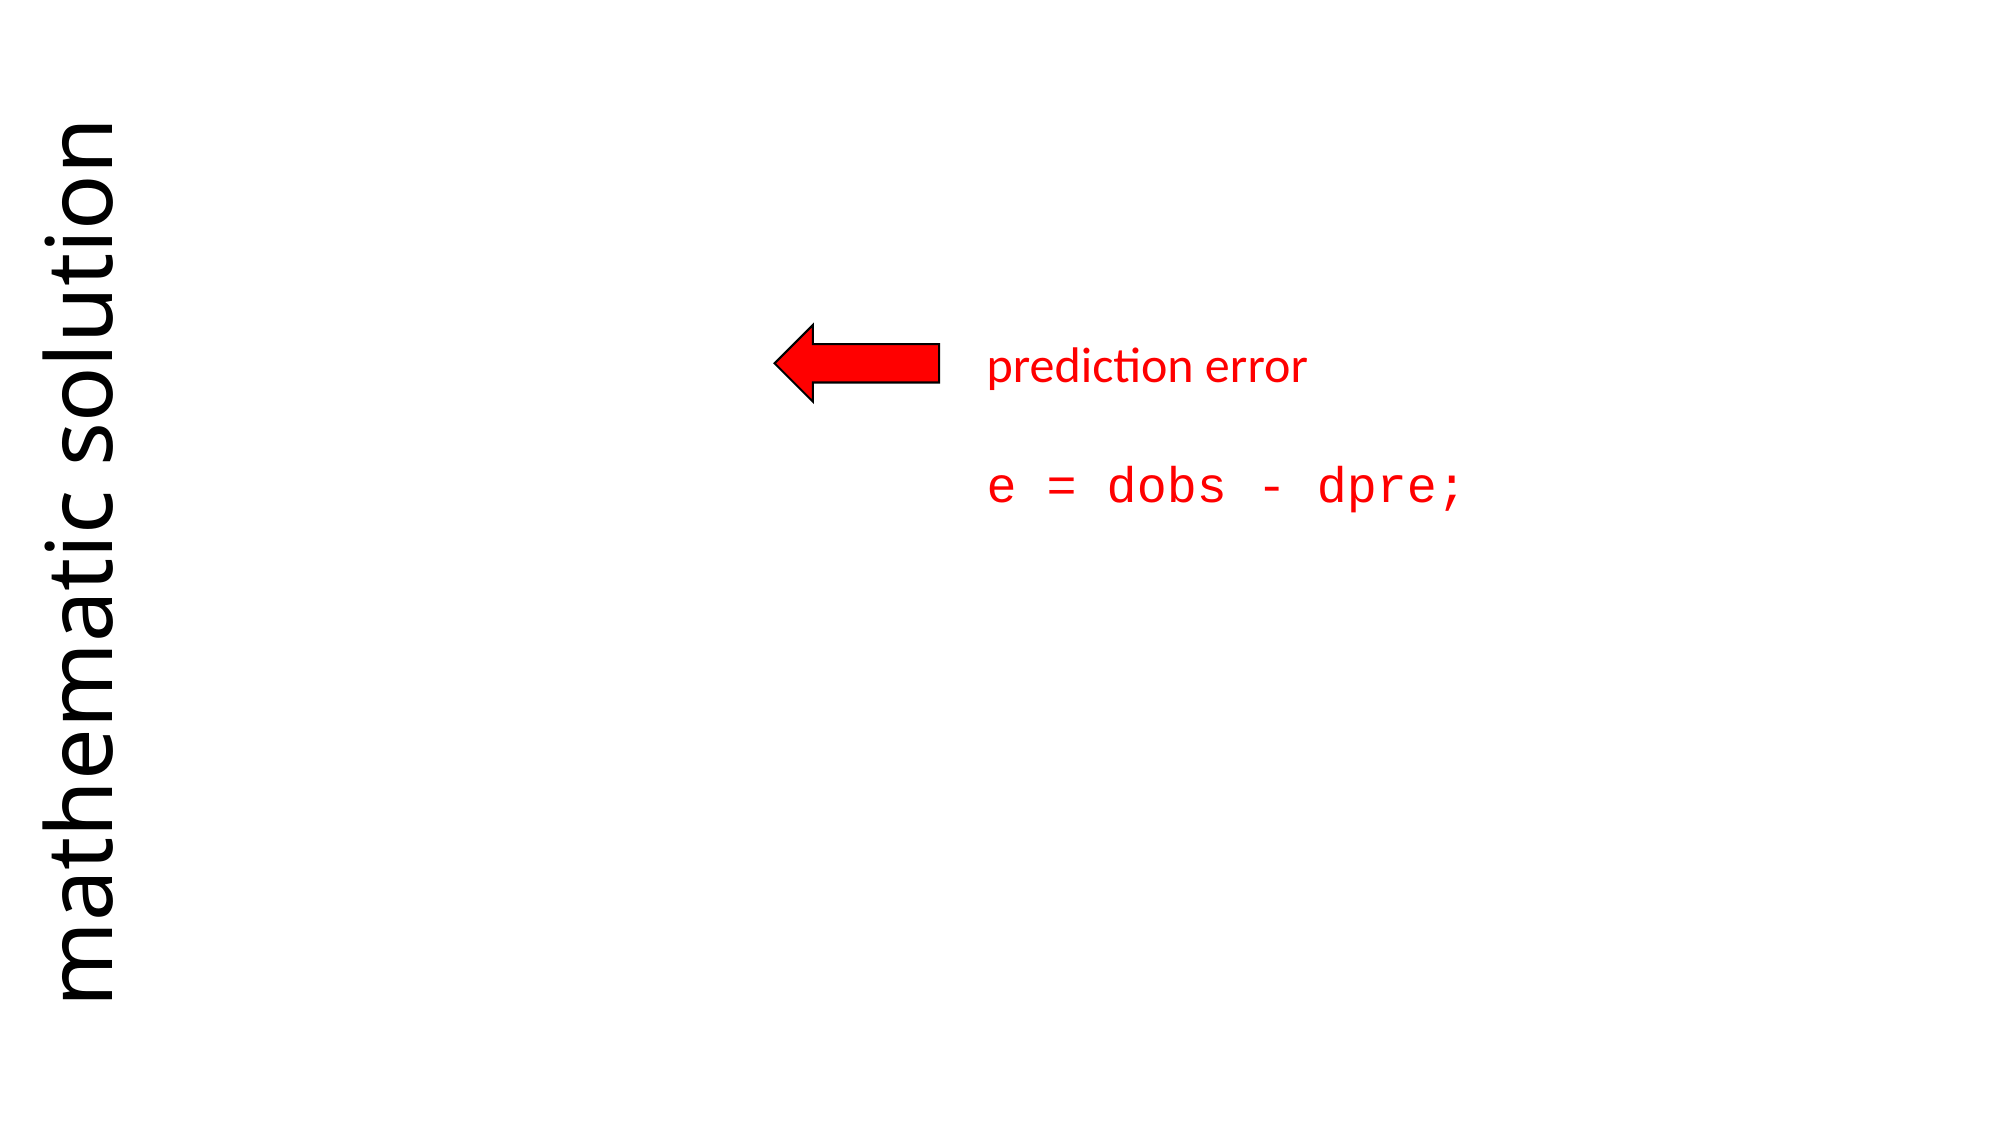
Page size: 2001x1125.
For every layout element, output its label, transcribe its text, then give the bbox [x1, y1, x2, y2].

text_box prediction error e = dobs - dpre; [971, 324, 1482, 520]
text_box [773, 322, 941, 405]
title mathematic solution [0, 0, 166, 1125]
